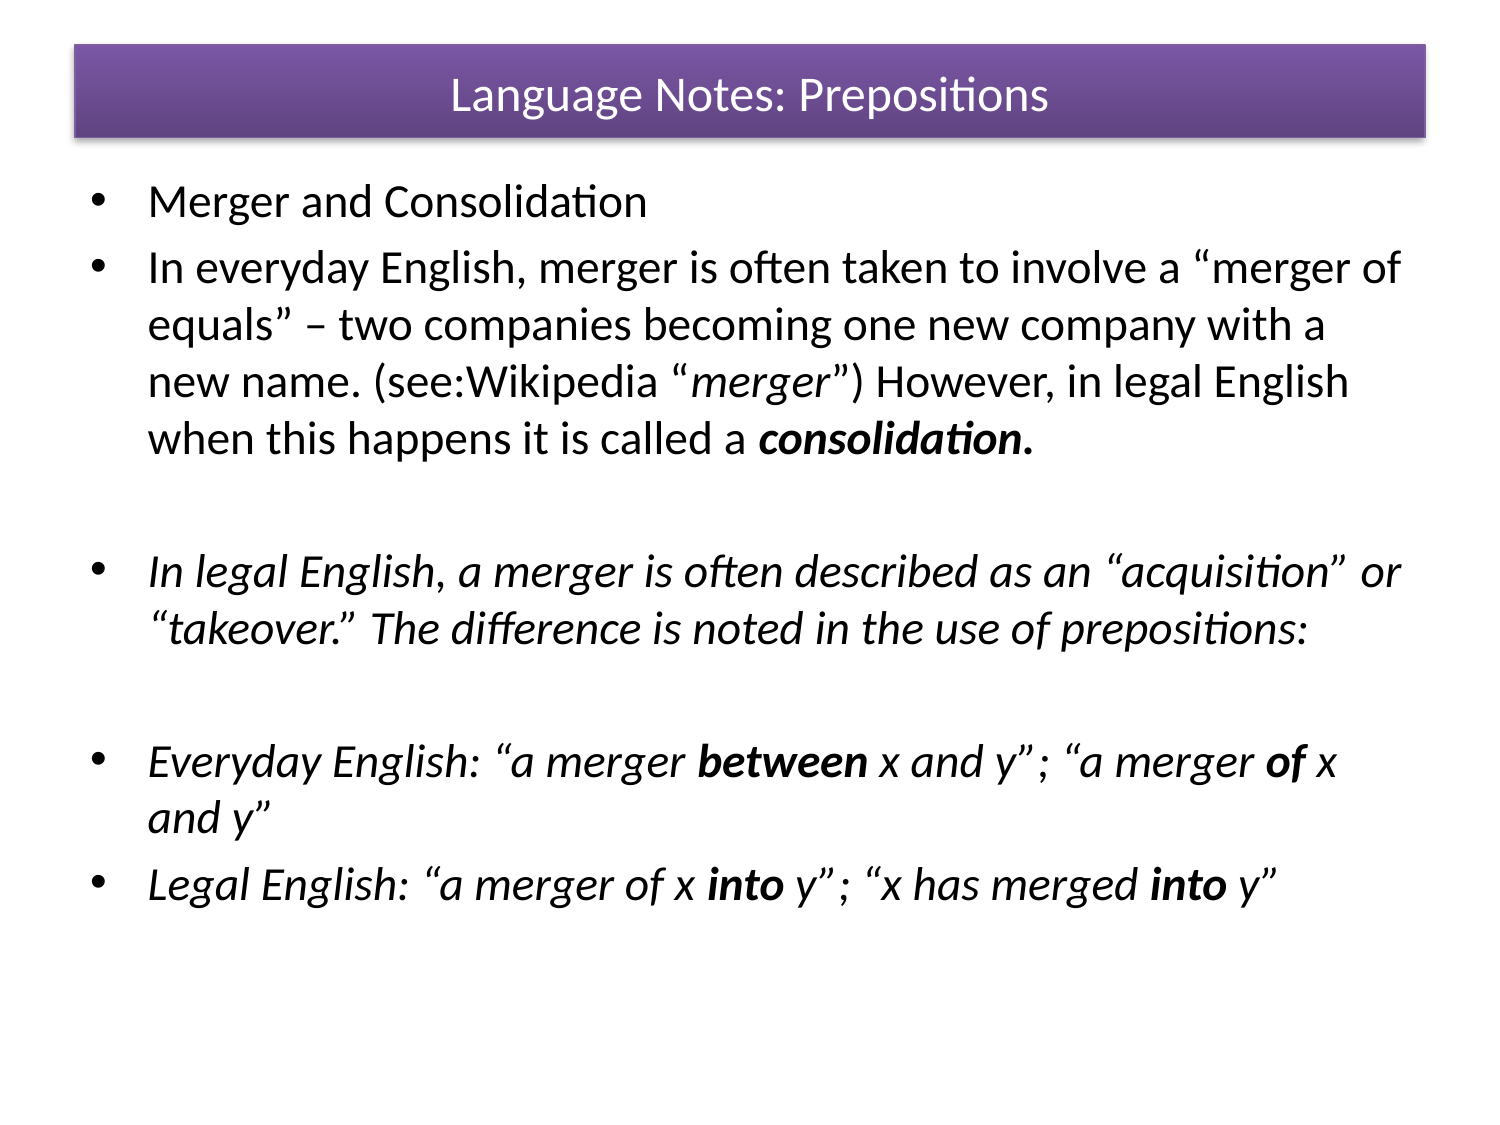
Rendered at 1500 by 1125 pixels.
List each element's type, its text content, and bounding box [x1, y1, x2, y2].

list Merger and Consolidation In everyday English, merger is often taken to involve a “merger of equals” – two companies becoming one new company with a new name. (see:Wikipedia “merger”) However, in legal English when this happens it is called a consolidation. In legal English, a merger is often described as an “acquisition” or “takeover.” The difference is noted in the use of prepositions: Everyday English: “a merger between x and y”; “a merger of x and y” Legal English: “a merger of x into y”; “x has merged into y” [75, 162, 1425, 1005]
title Language Notes: Prepositions [74, 44, 1426, 138]
